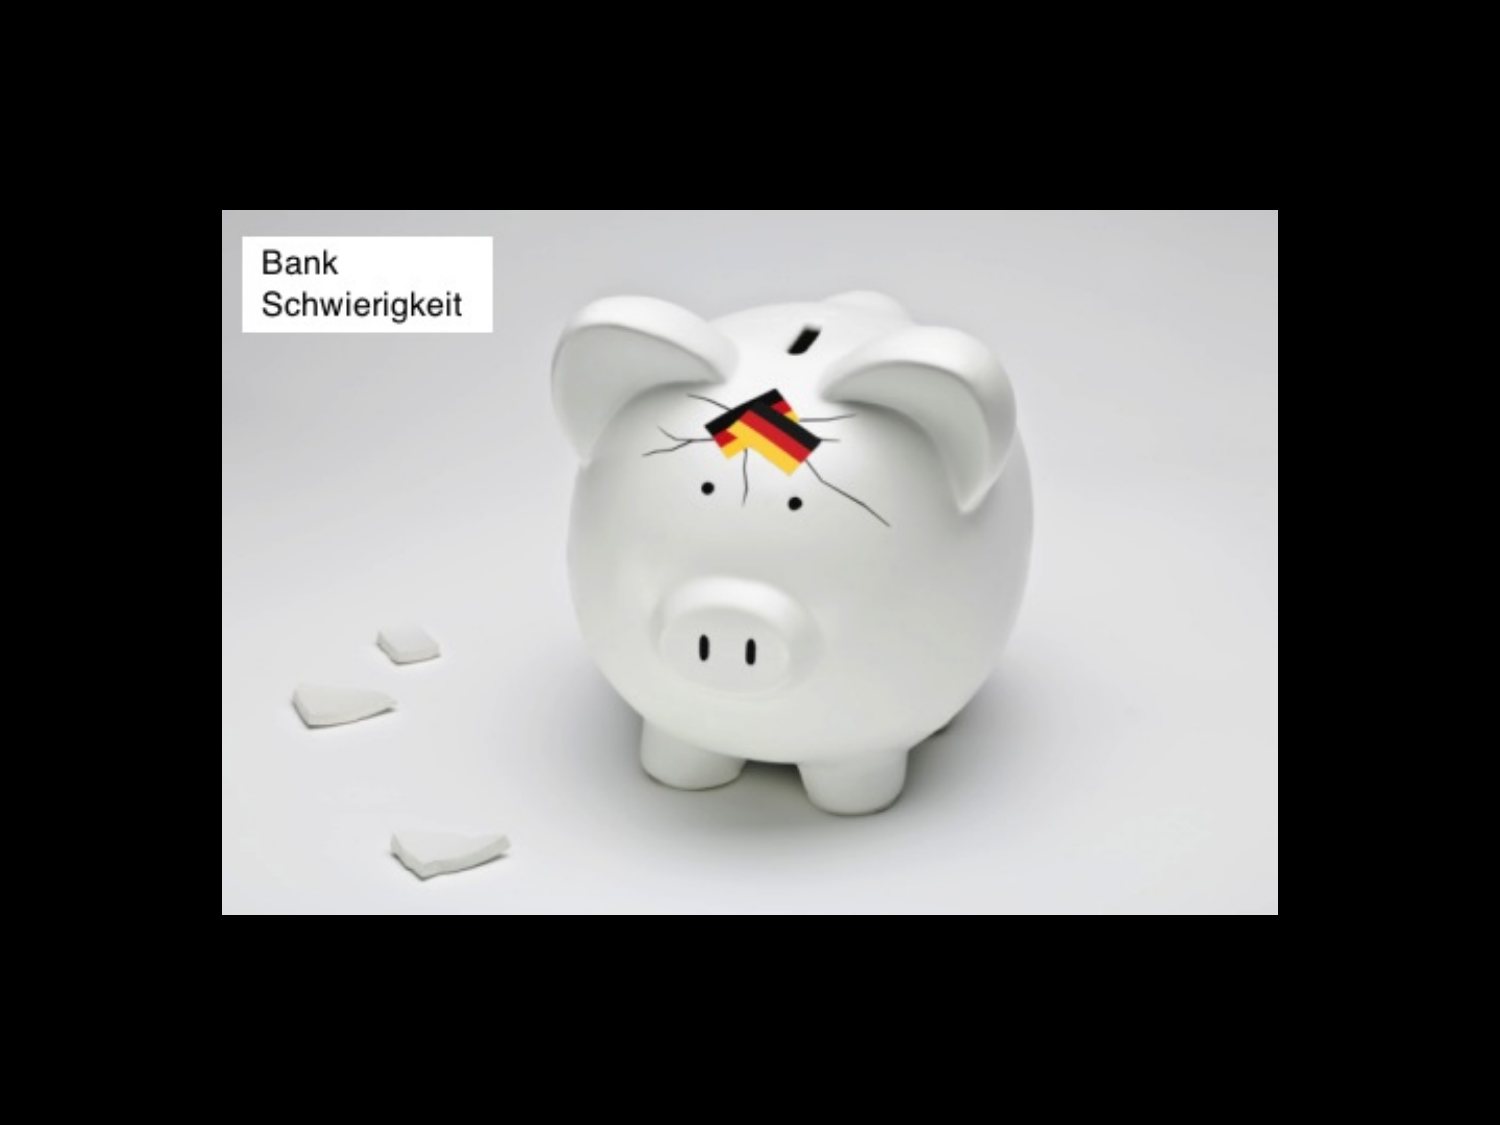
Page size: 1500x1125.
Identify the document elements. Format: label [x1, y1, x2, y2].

picture [222, 210, 1278, 915]
